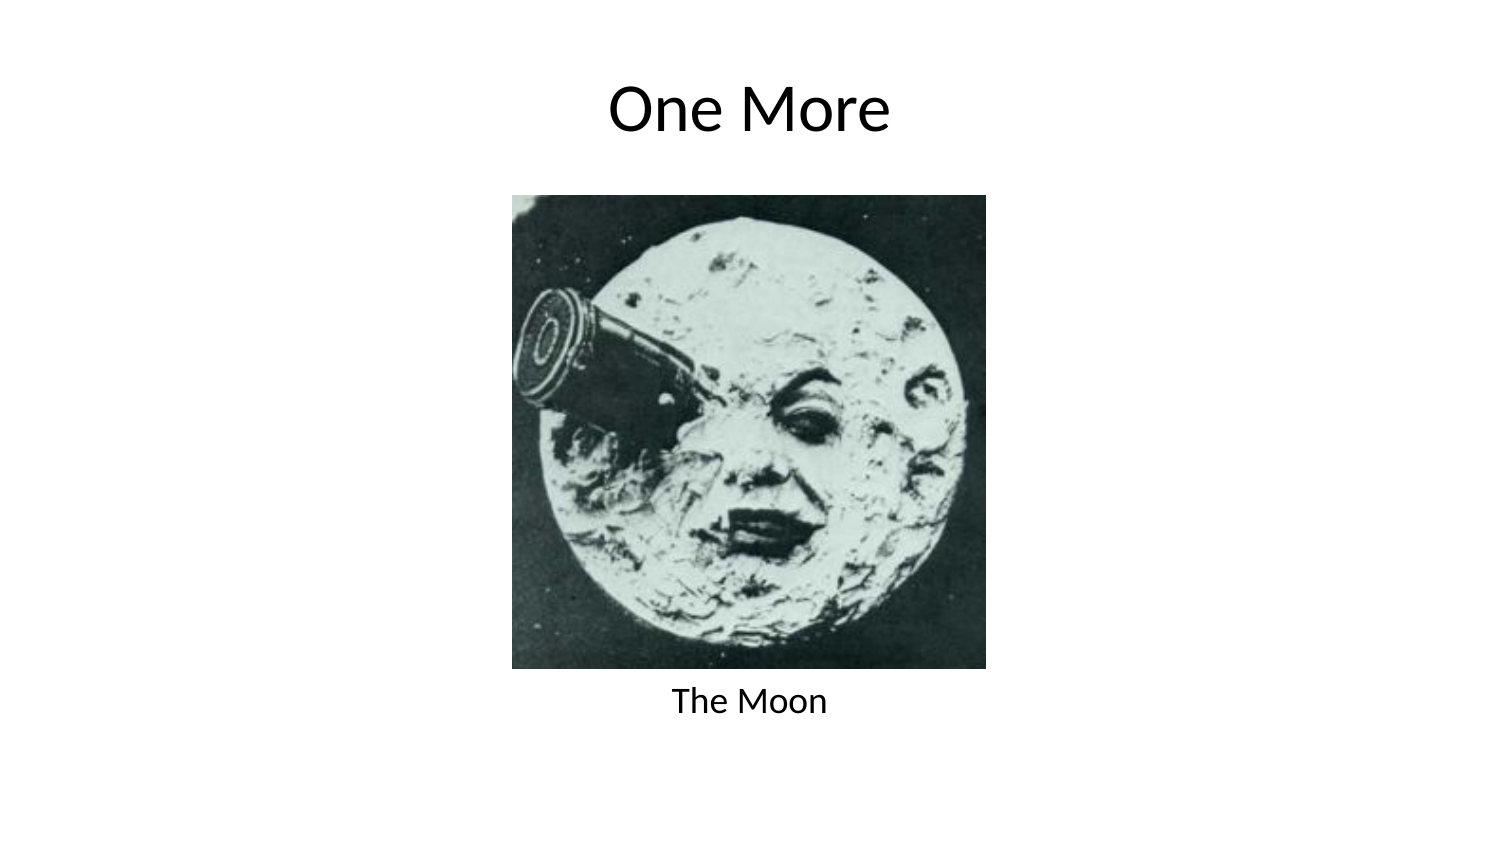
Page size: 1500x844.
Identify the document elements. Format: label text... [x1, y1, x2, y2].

picture [512, 195, 986, 669]
title One More [75, 33, 1425, 175]
text_box The Moon [74, 668, 1425, 753]
